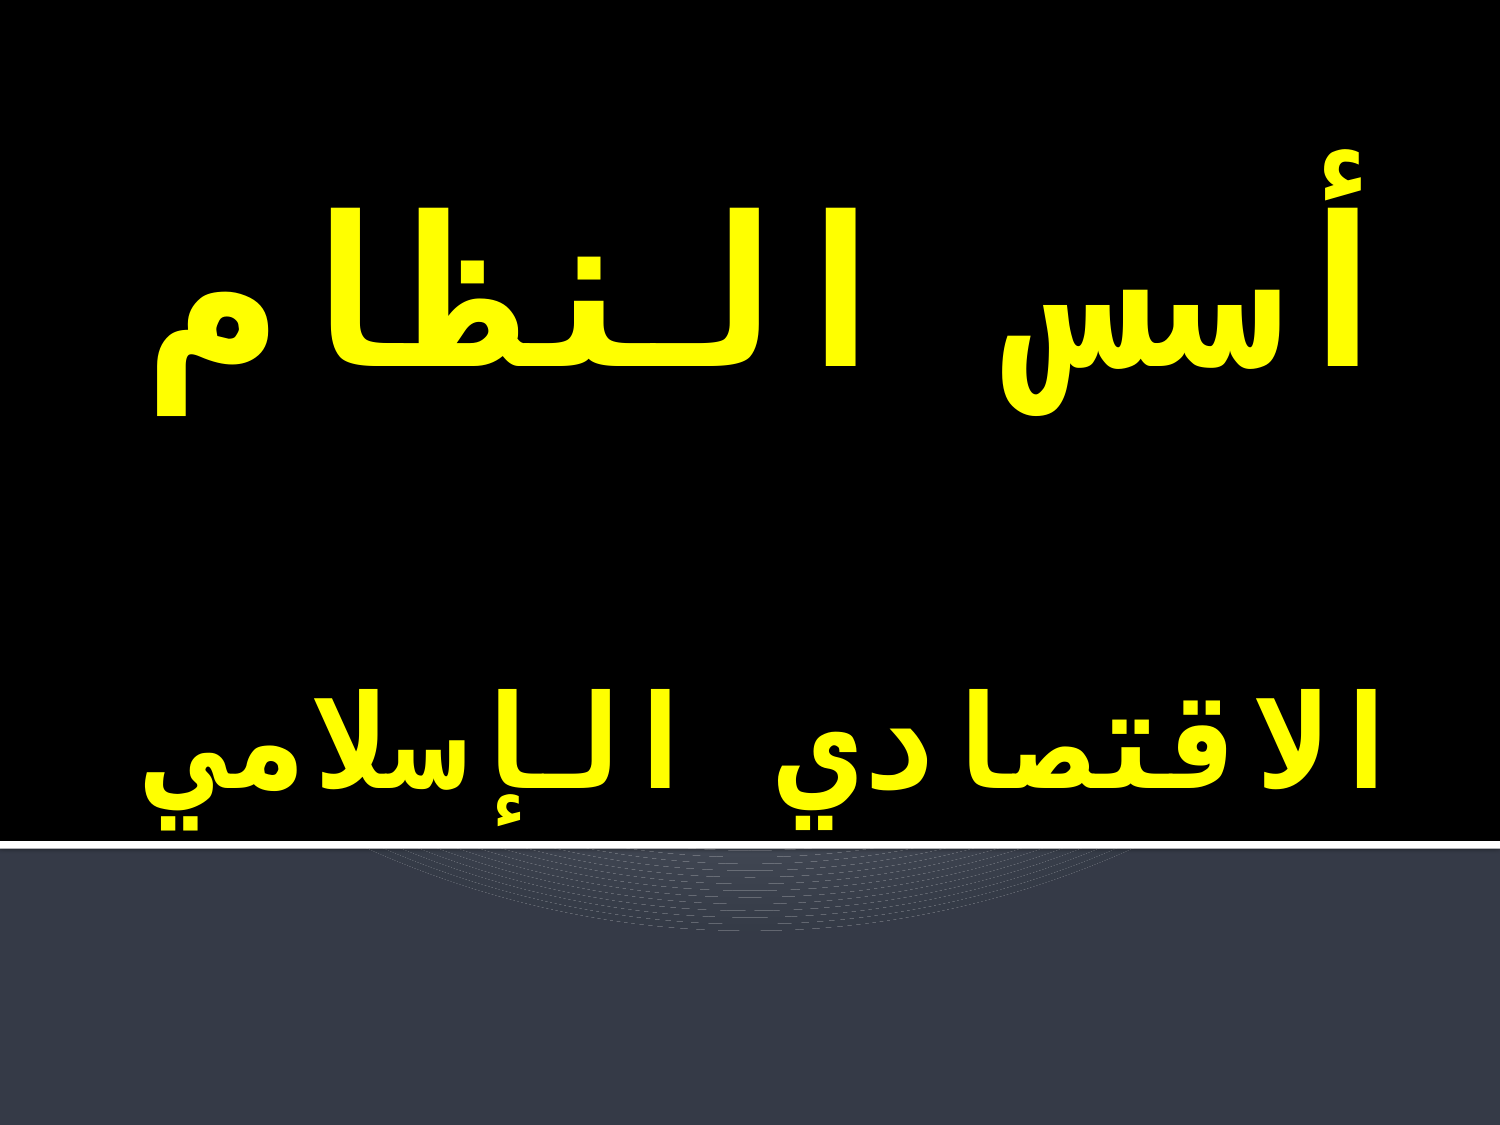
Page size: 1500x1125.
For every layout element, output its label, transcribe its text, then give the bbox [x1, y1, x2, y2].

title أسس النظام الاقتصادي الإسلامي [112, 105, 1438, 825]
